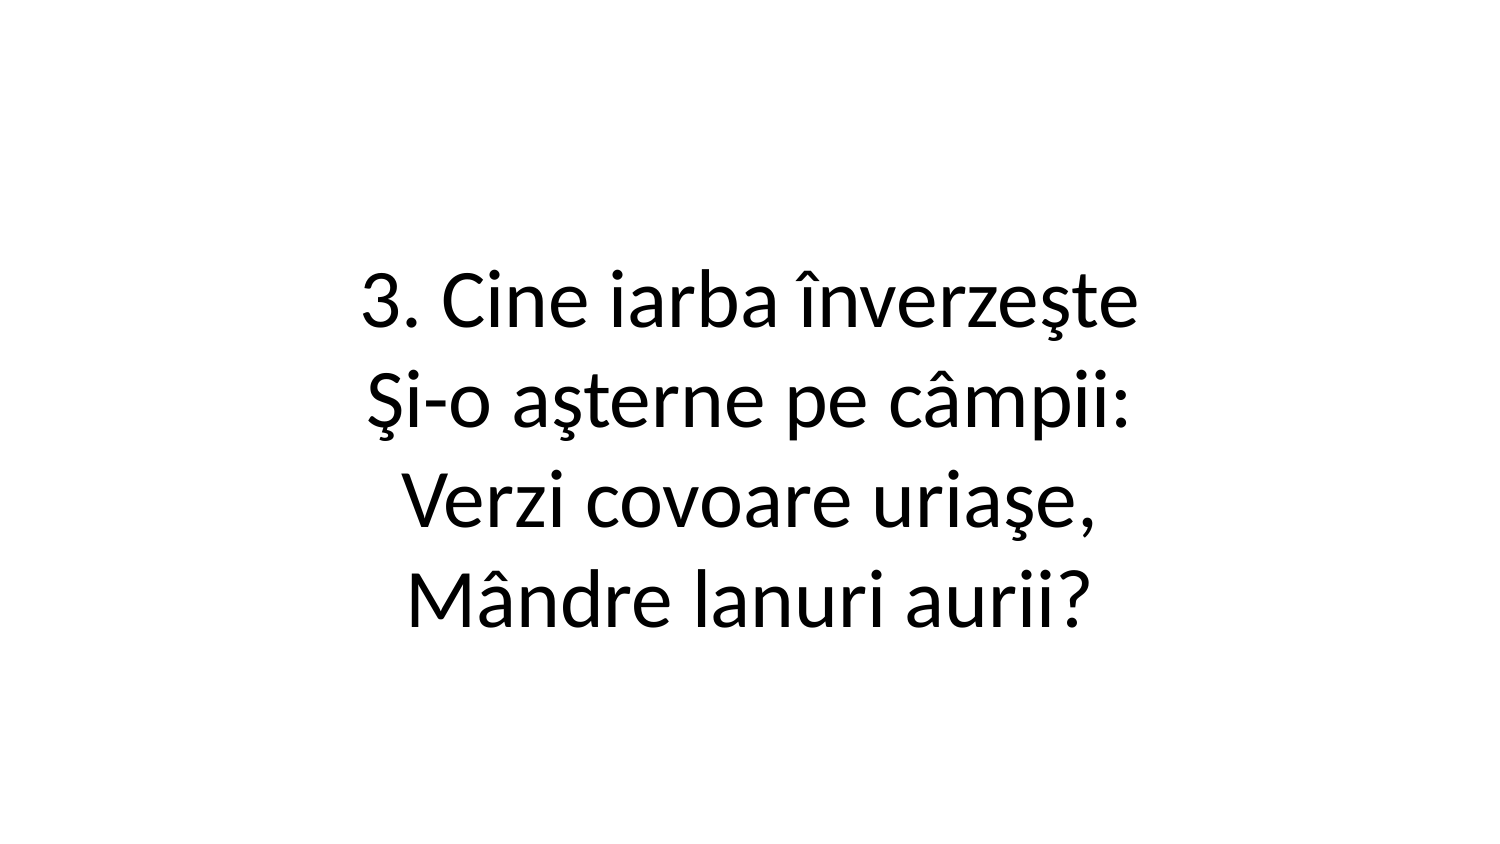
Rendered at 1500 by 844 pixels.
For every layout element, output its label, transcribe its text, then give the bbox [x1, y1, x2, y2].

text_box 3. Cine iarba înverzeşte Şi-o aşterne pe câmpii: Verzi covoare uriaşe, Mândre lanuri aurii? [344, 192, 1156, 652]
